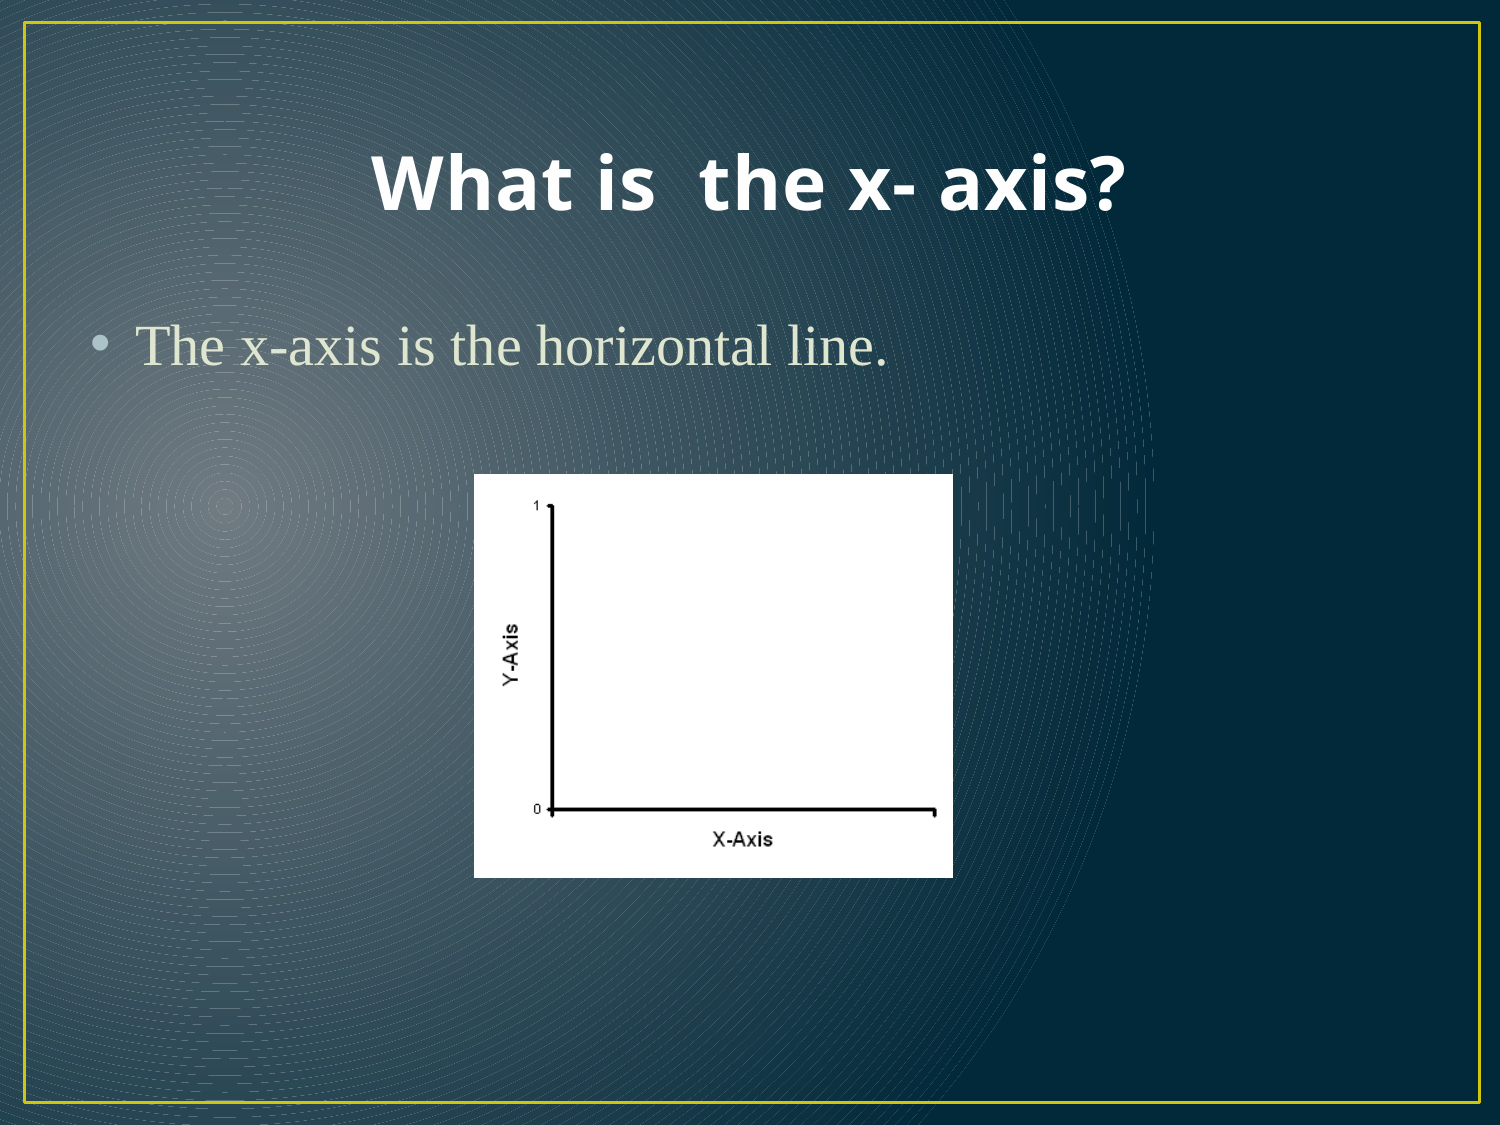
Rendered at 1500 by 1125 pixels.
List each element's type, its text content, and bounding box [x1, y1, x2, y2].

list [474, 474, 953, 878]
list The x-axis is the horizontal line. [75, 299, 1288, 1005]
title What is the x- axis? [75, 45, 1425, 233]
